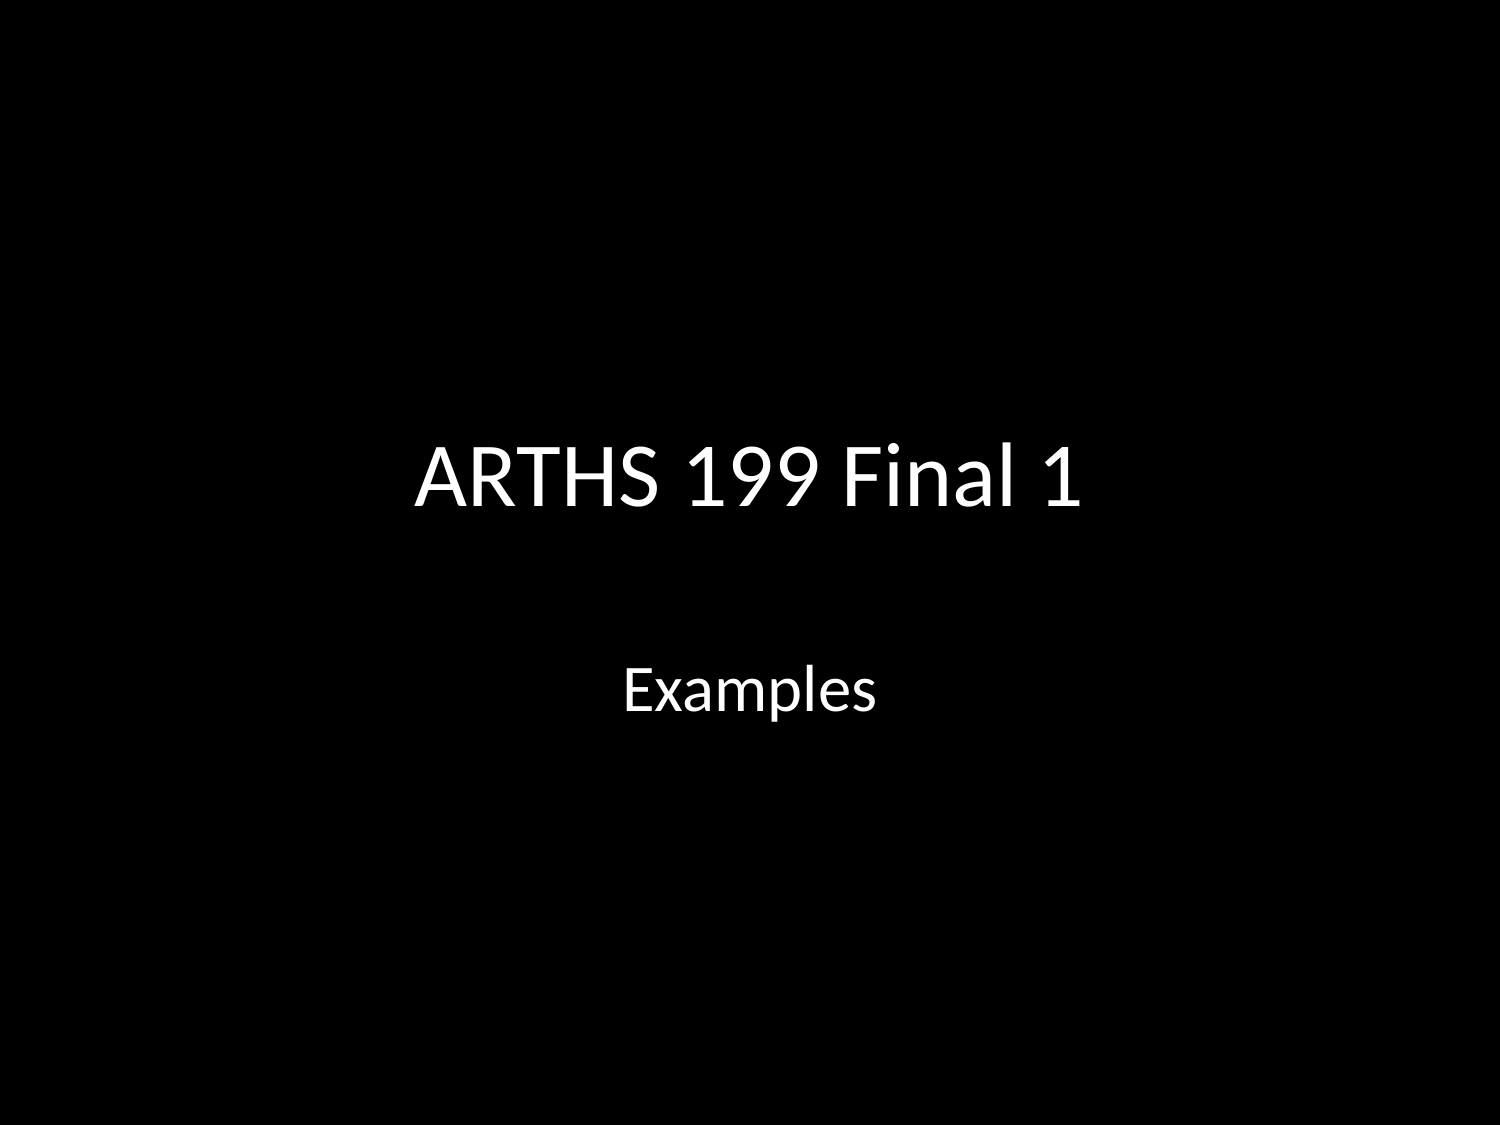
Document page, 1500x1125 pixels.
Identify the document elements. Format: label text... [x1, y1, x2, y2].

subtitle Examples [225, 637, 1275, 925]
title ARTHS 199 Final 1 [112, 349, 1388, 591]
